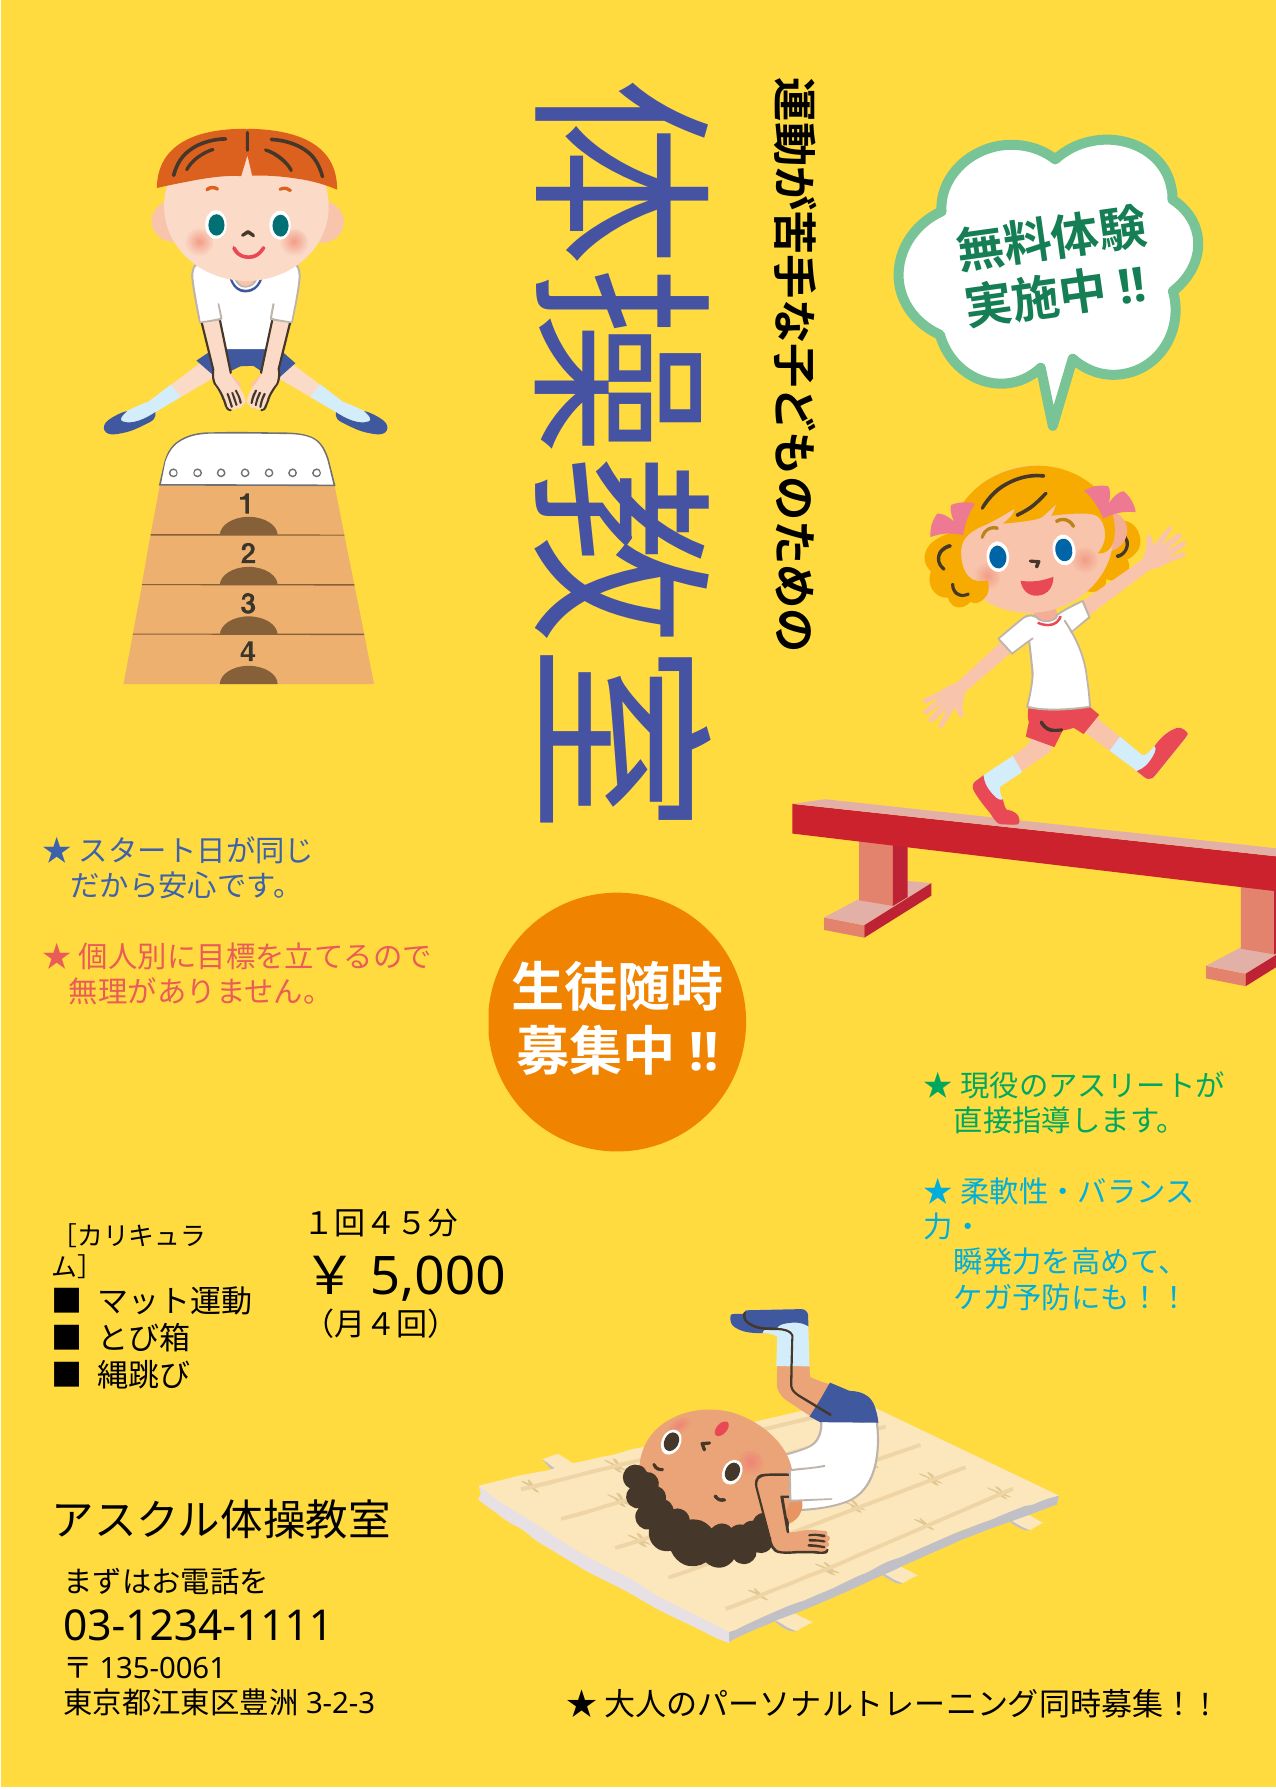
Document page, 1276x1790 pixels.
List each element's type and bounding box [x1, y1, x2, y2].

text_box [488, 892, 747, 1152]
picture [0, 0, 1276, 1787]
